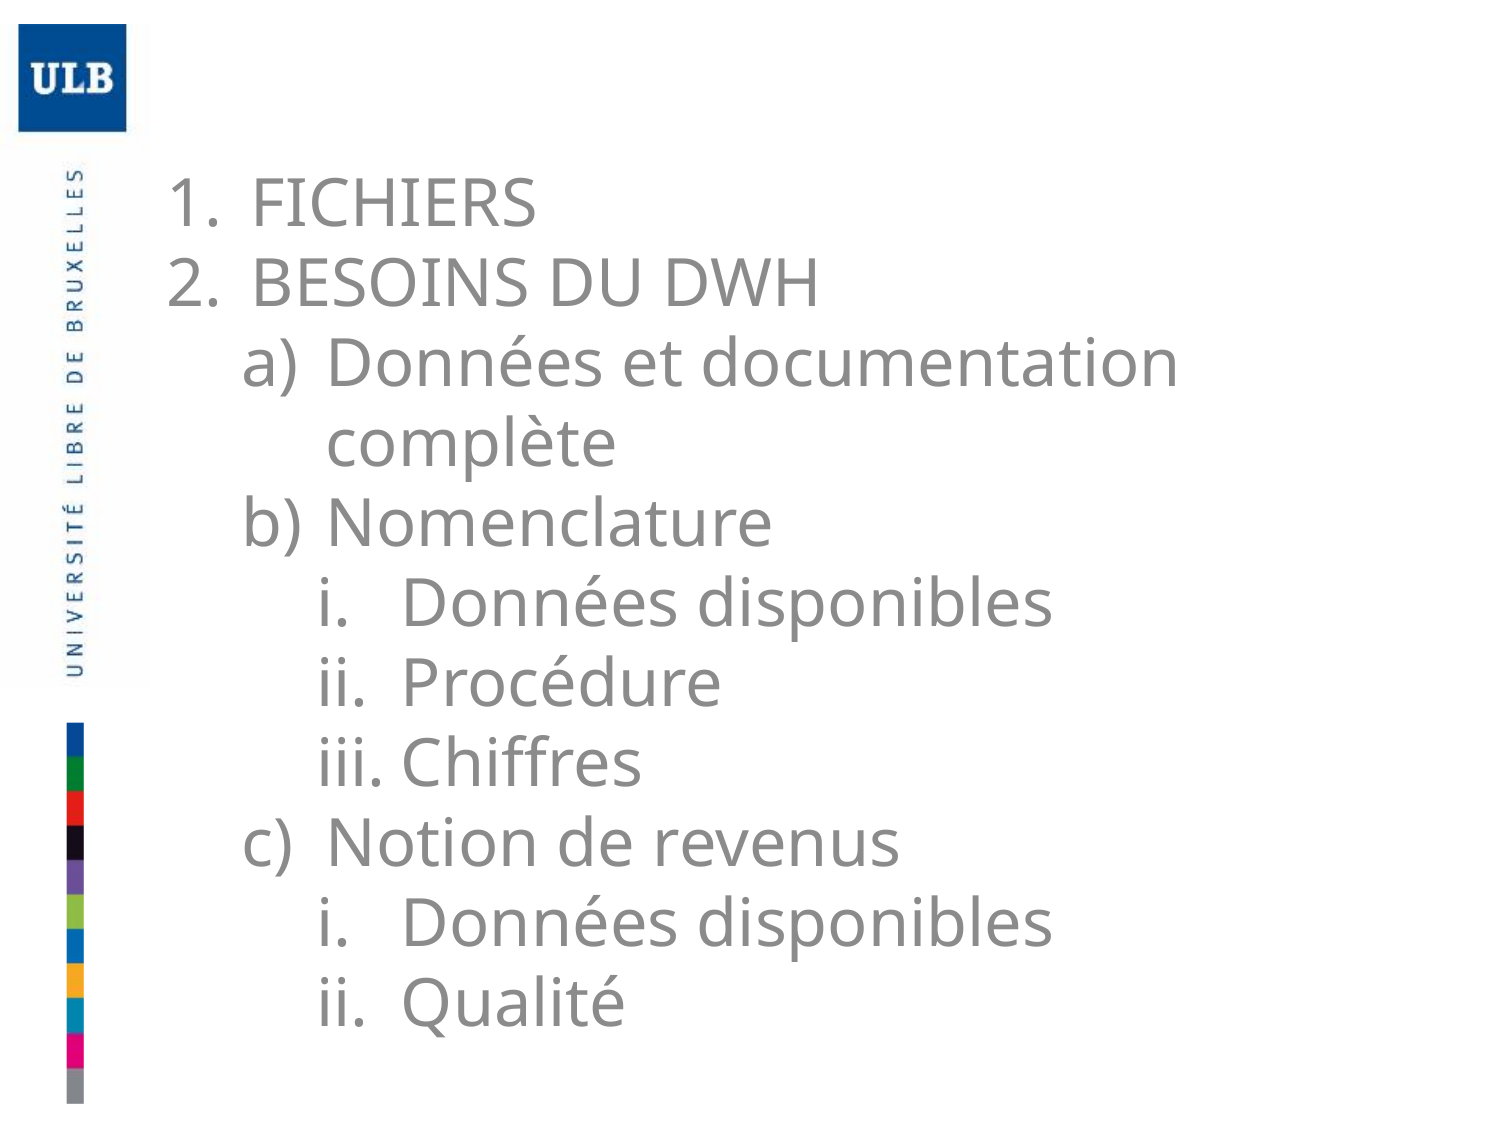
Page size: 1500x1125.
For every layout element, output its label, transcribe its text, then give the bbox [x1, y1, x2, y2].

subtitle FICHIERS BESOINS DU DWH Données et documentation complète Nomenclature Données disponibles Procédure Chiffres Notion de revenus Données disponibles Qualité [151, 152, 1394, 1082]
picture [0, 24, 150, 687]
picture [67, 932, 83, 999]
picture [67, 723, 83, 754]
picture [67, 757, 83, 929]
picture [67, 1032, 83, 1103]
